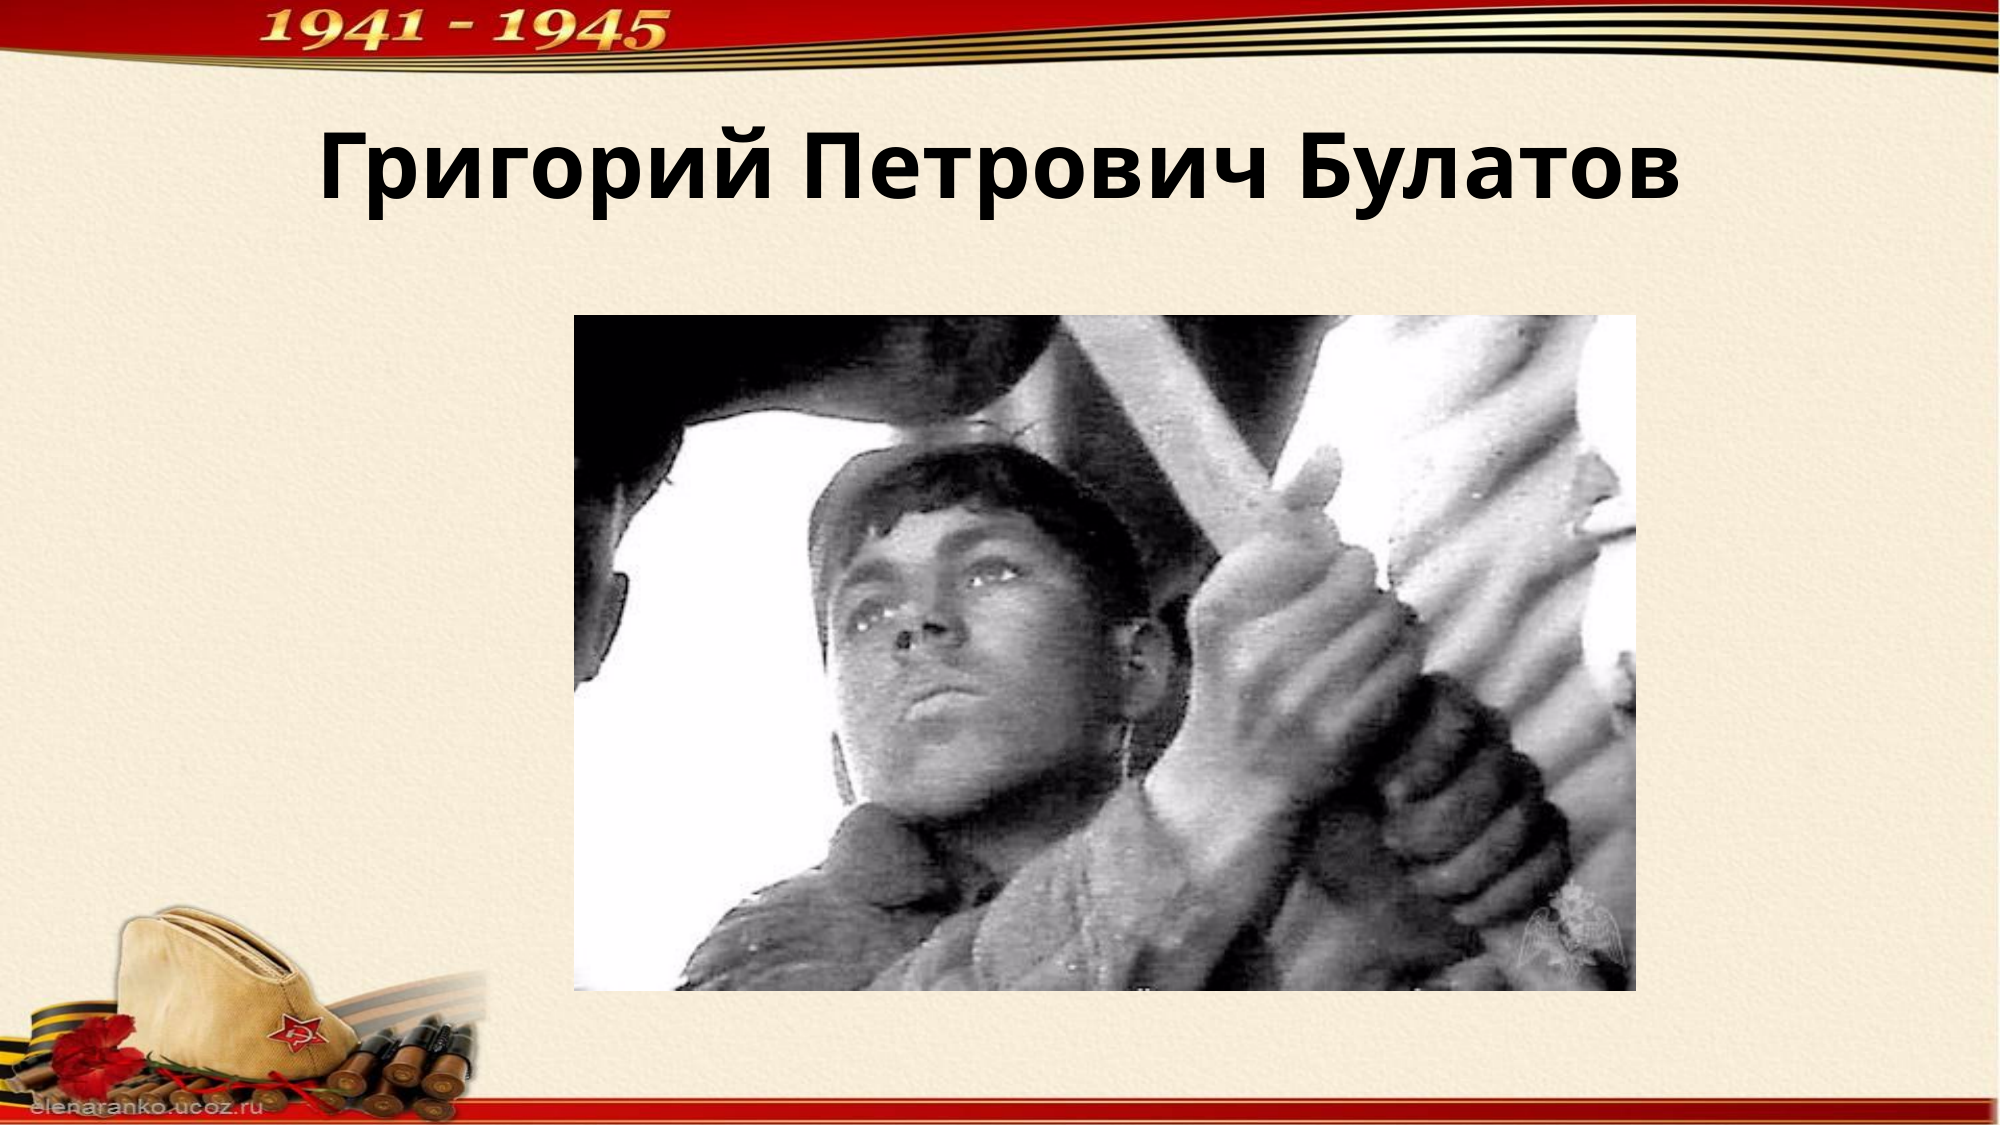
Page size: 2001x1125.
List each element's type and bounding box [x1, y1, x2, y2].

list [0, 0, 2000, 1125]
picture [574, 315, 1635, 991]
